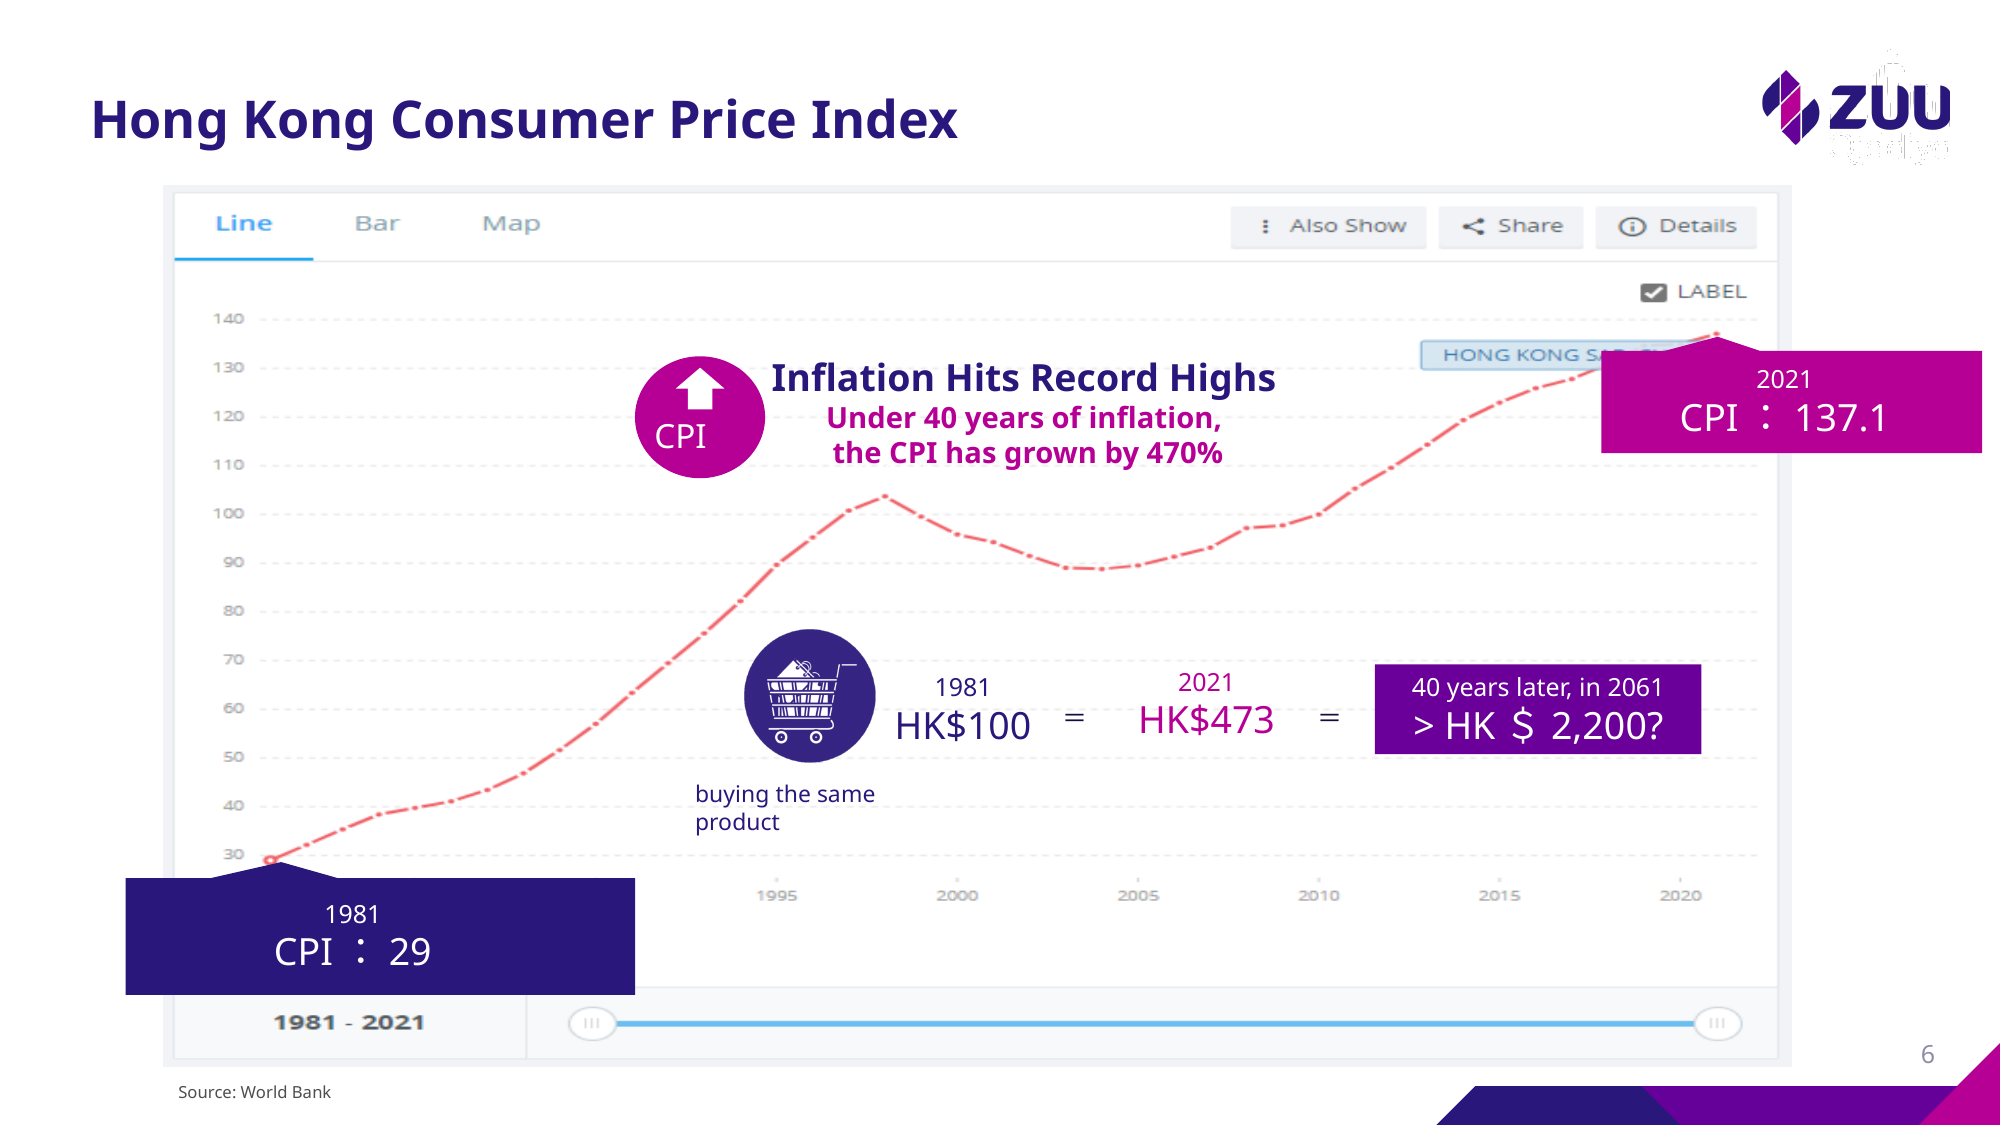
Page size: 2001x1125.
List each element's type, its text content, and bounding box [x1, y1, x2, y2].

text_box Source: World Bank [163, 1074, 1023, 1110]
picture [163, 185, 1792, 1067]
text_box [634, 356, 766, 479]
text_box [124, 877, 163, 996]
text_box [1792, 349, 1984, 455]
text_box Hong Kong Consumer Price Index [75, 75, 1975, 170]
slide_number 6 [1500, 1039, 1950, 1073]
text_box 2021 CPI：137.1 [1792, 356, 1921, 447]
